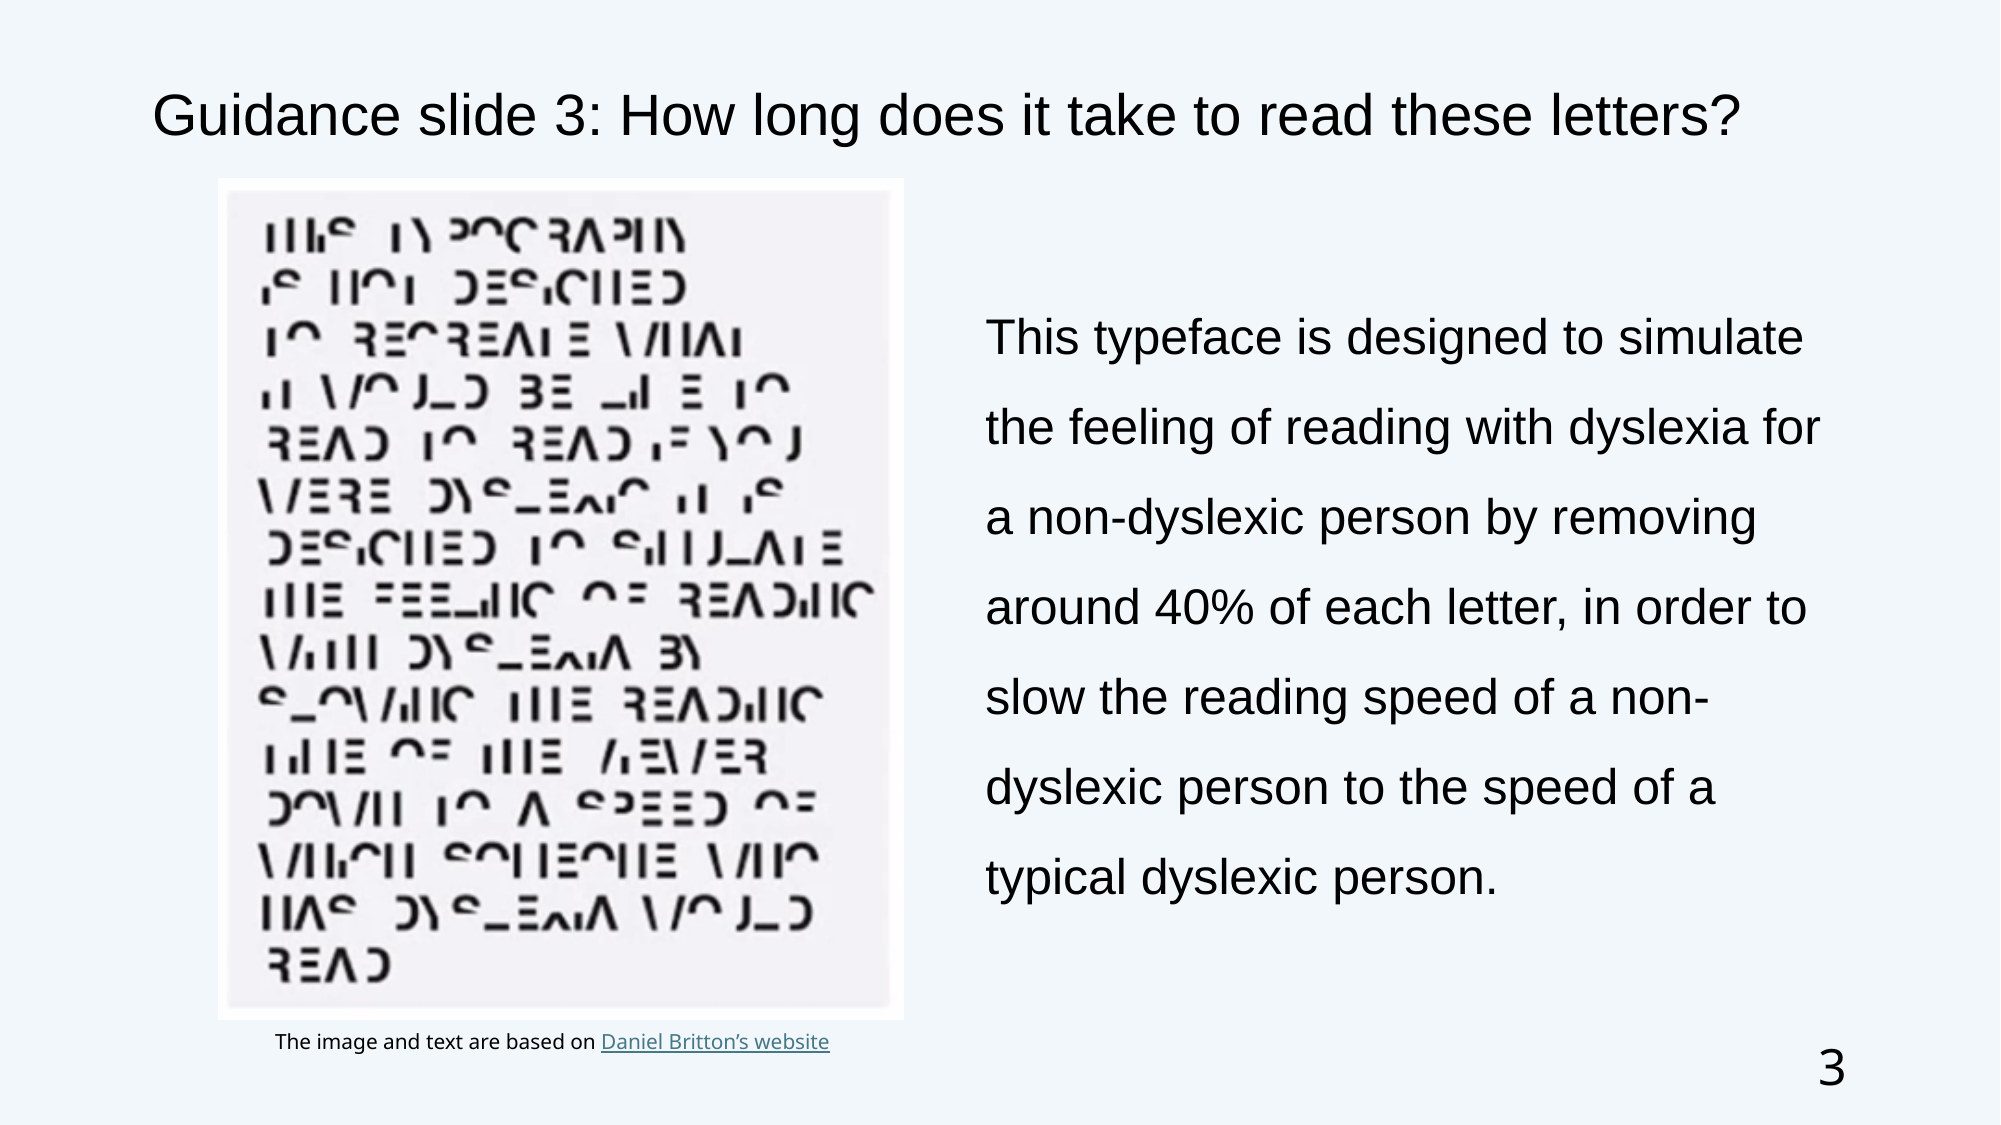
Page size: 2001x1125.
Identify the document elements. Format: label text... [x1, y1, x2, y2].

slide_number 3 [1687, 1035, 1863, 1103]
picture [217, 178, 905, 1021]
title Guidance slide 3: How long does it take to read these letters? [137, 22, 1863, 212]
text_box The image and text are based on Daniel Britton’s website [218, 1021, 887, 1065]
list This typeface is designed to simulate the feeling of reading with dyslexia for a non-dyslexic person by removing around 40% of each letter, in order to slow the reading speed of a non-dyslexic person to the speed of a typical dyslexic person. [970, 266, 1863, 981]
